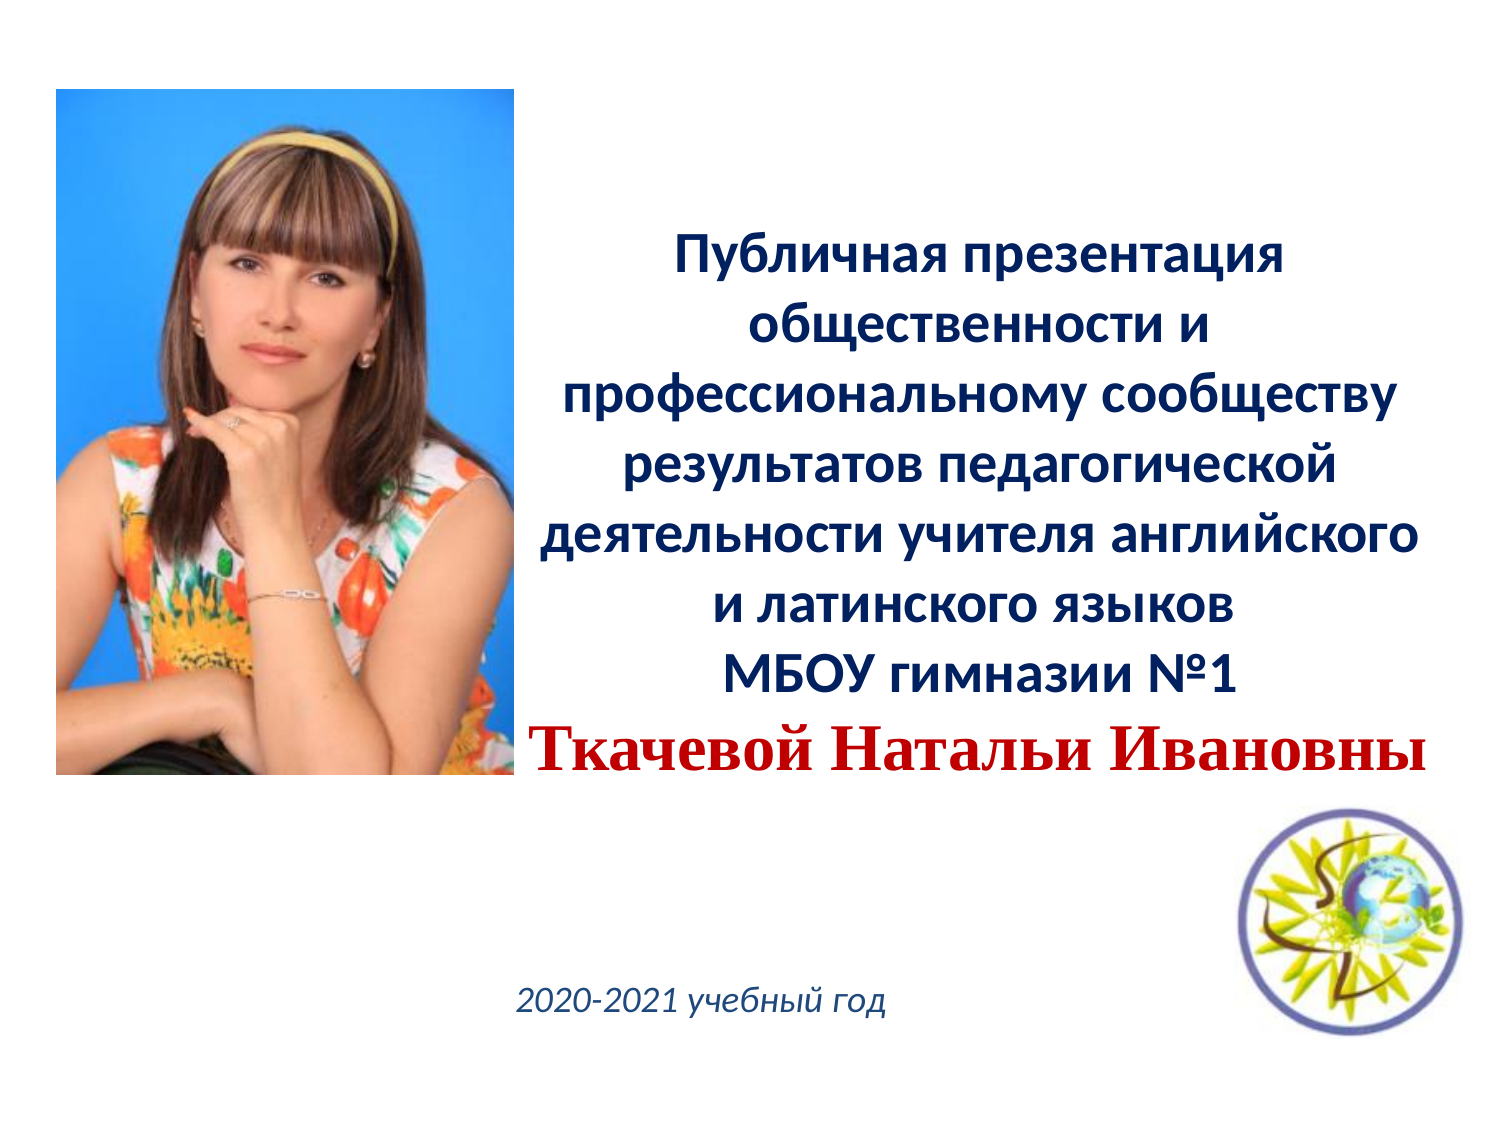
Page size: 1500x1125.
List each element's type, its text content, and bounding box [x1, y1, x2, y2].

picture [56, 88, 514, 776]
text_box 2020-2021 учебный год [41, 922, 1226, 1027]
picture [1233, 805, 1471, 1039]
text_box Публичная презентация общественности и профессиональному сообществу результатов педагогической деятельности учителя английского и латинского языков МБОУ гимназии №1 Ткачевой Натальи Ивановны [513, 206, 1447, 792]
